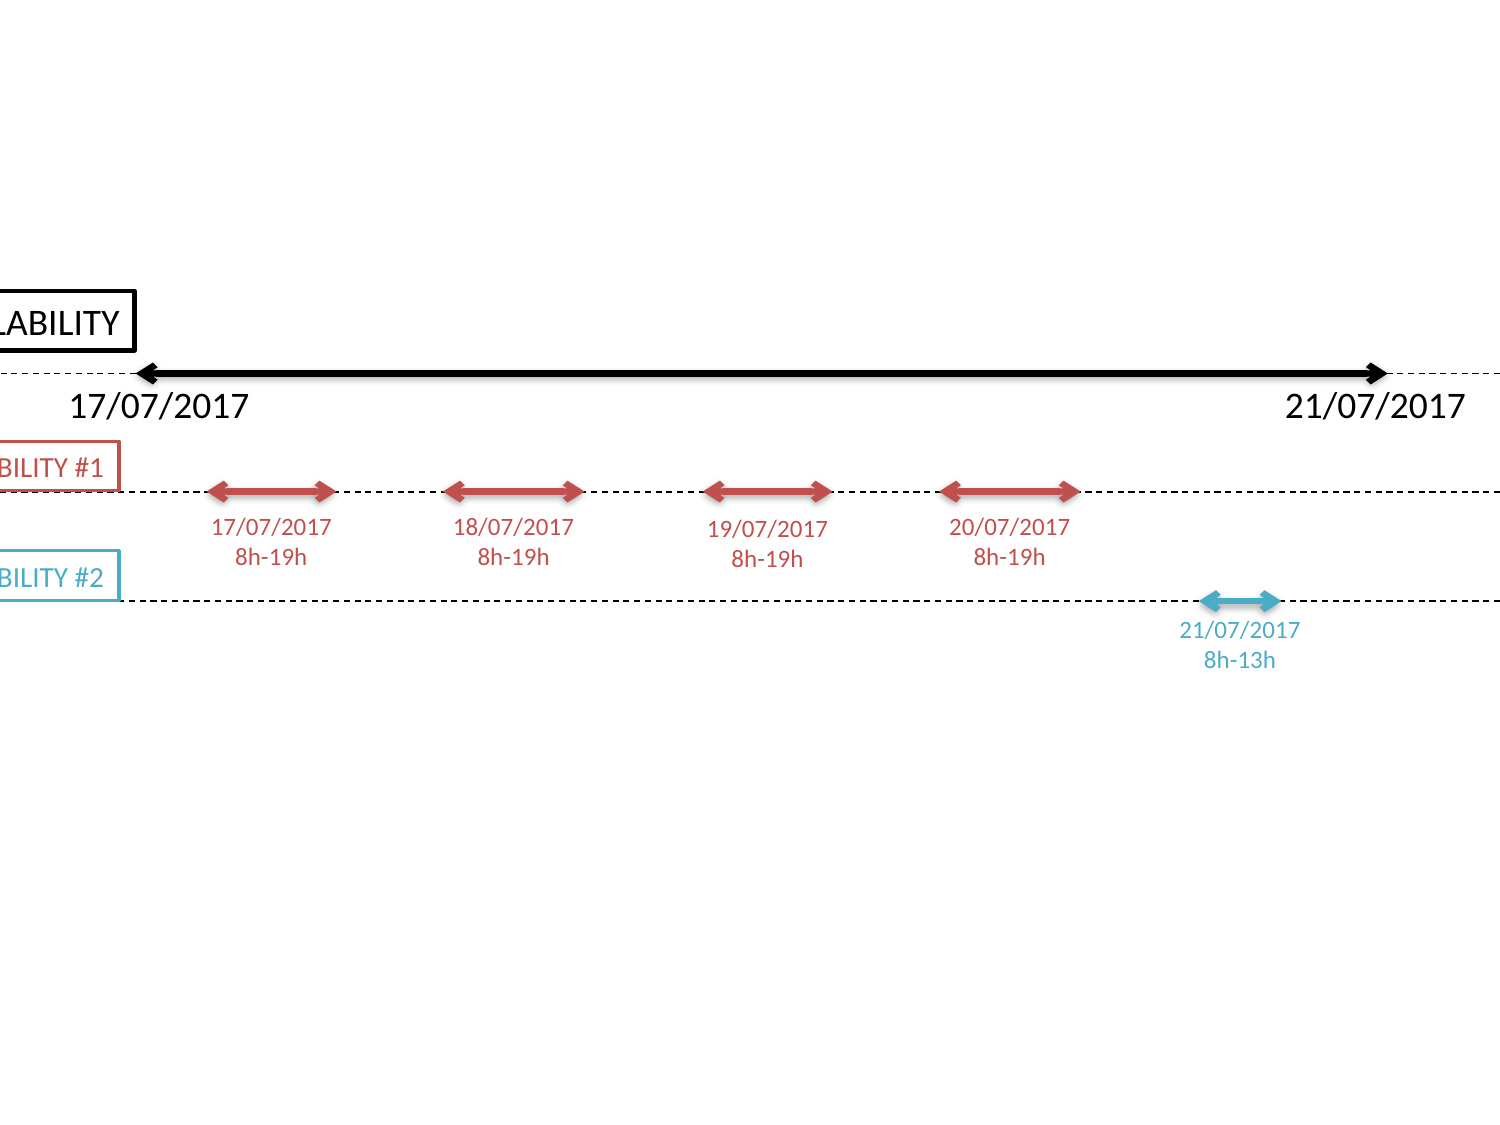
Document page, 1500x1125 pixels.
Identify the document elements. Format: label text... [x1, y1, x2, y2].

text_box 17/07/2017 [53, 382, 265, 434]
text_box 20/07/2017 8h-19h [920, 503, 1099, 578]
text_box 18/07/2017 8h-19h [424, 503, 603, 578]
text_box 17/07/2017 8h-19h [182, 503, 361, 578]
text_box AVAILABILITY #2 [0, 549, 121, 600]
text_box 19/07/2017 8h-19h [678, 504, 857, 580]
text_box AVAILABILITY #1 [0, 439, 121, 491]
text_box VAVAILABILITY [0, 289, 137, 353]
text_box 21/07/2017 [1270, 382, 1481, 434]
text_box 21/07/2017 8h-13h [1151, 608, 1330, 682]
